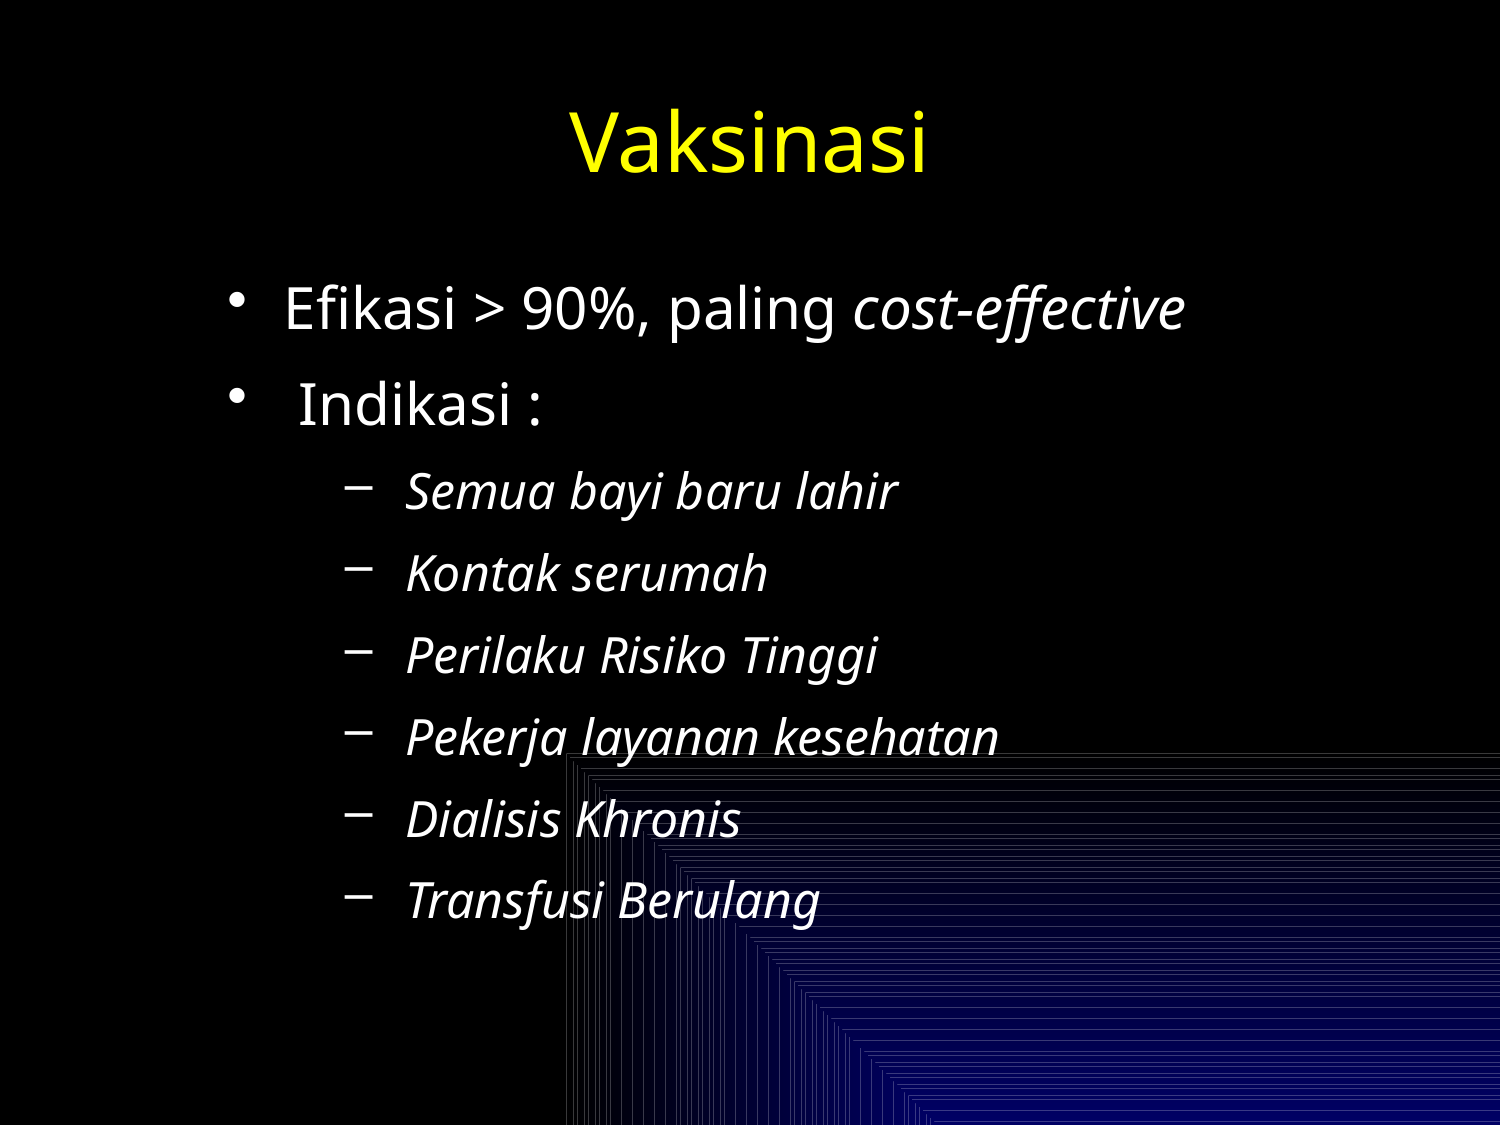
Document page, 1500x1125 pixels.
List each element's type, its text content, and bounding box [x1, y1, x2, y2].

list Efikasi > 90%, paling cost-effective Indikasi : Semua bayi baru lahir Kontak serumah Perilaku Risiko Tinggi Pekerja layanan kesehatan Dialisis Khronis Transfusi Berulang [212, 249, 1363, 1043]
title Vaksinasi [74, 44, 1426, 233]
